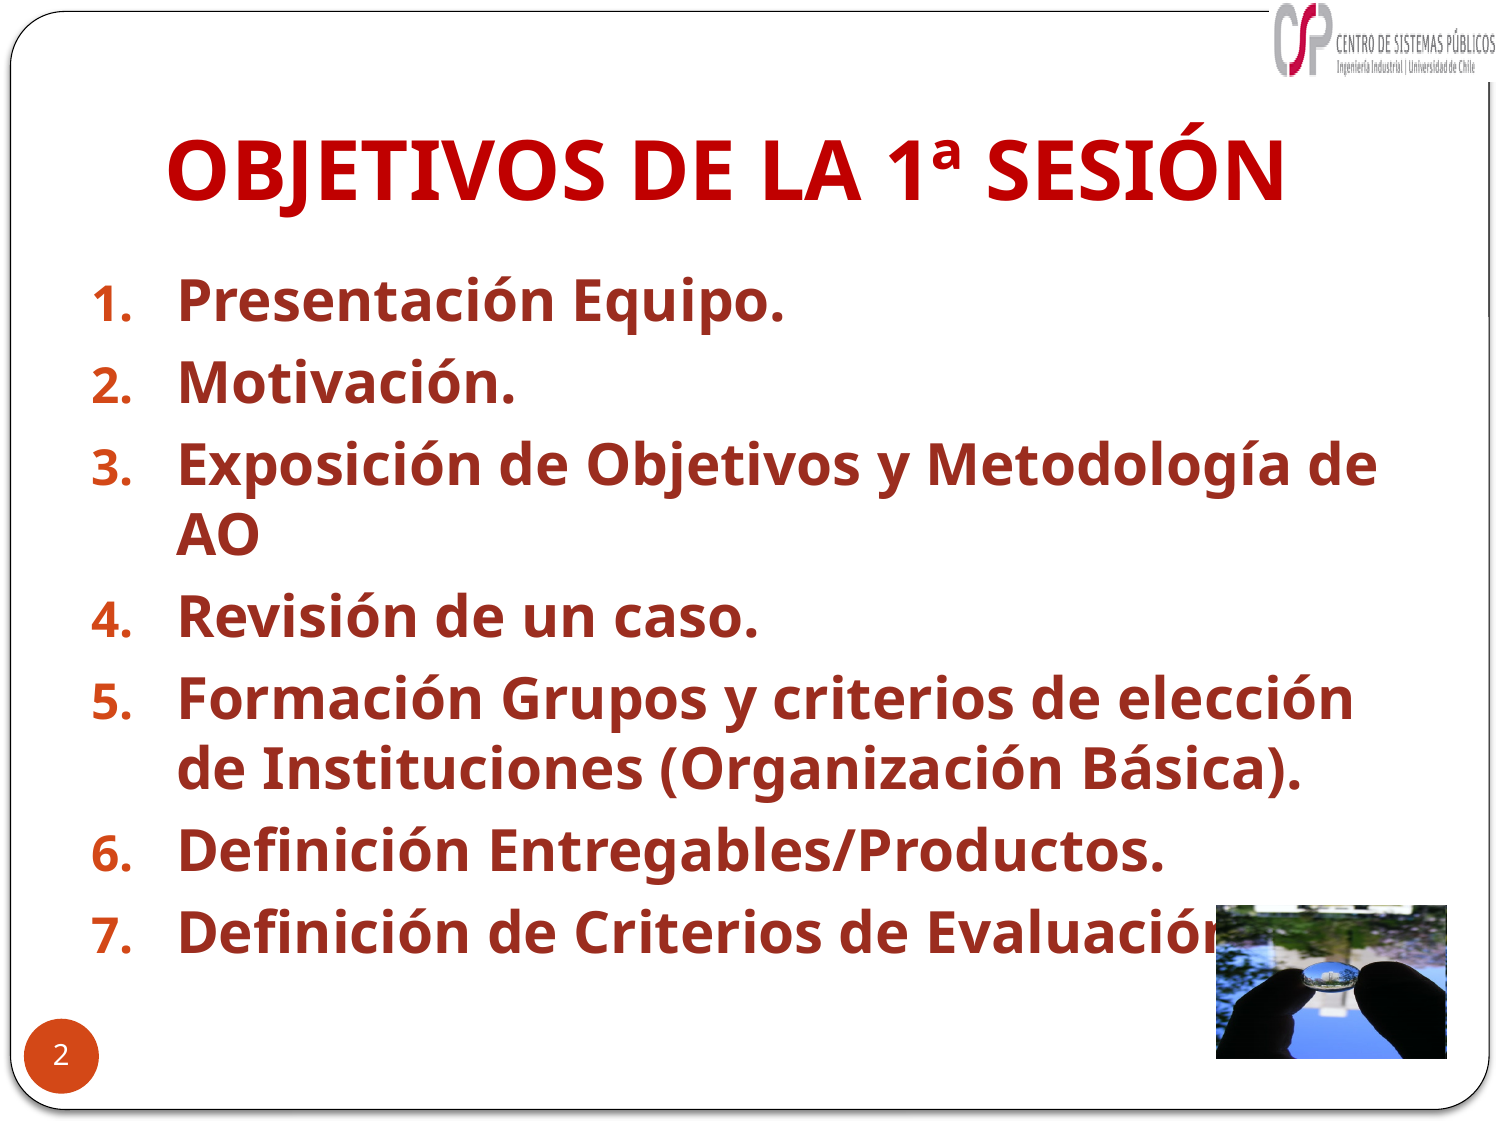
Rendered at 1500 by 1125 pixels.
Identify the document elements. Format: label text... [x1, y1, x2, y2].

slide_number 2 [23, 1018, 99, 1094]
list Presentación Equipo. Motivación. Exposición de Objetivos y Metodología de AO Revisión de un caso. Formación Grupos y criterios de elección de Instituciones (Organización Básica). Definición Entregables/Productos. Definición de Criterios de Evaluación. [76, 255, 1427, 998]
picture [1269, 0, 1500, 82]
title OBJETIVOS DE LA 1ª SESIÓN [150, 45, 1425, 233]
picture [1216, 904, 1448, 1059]
